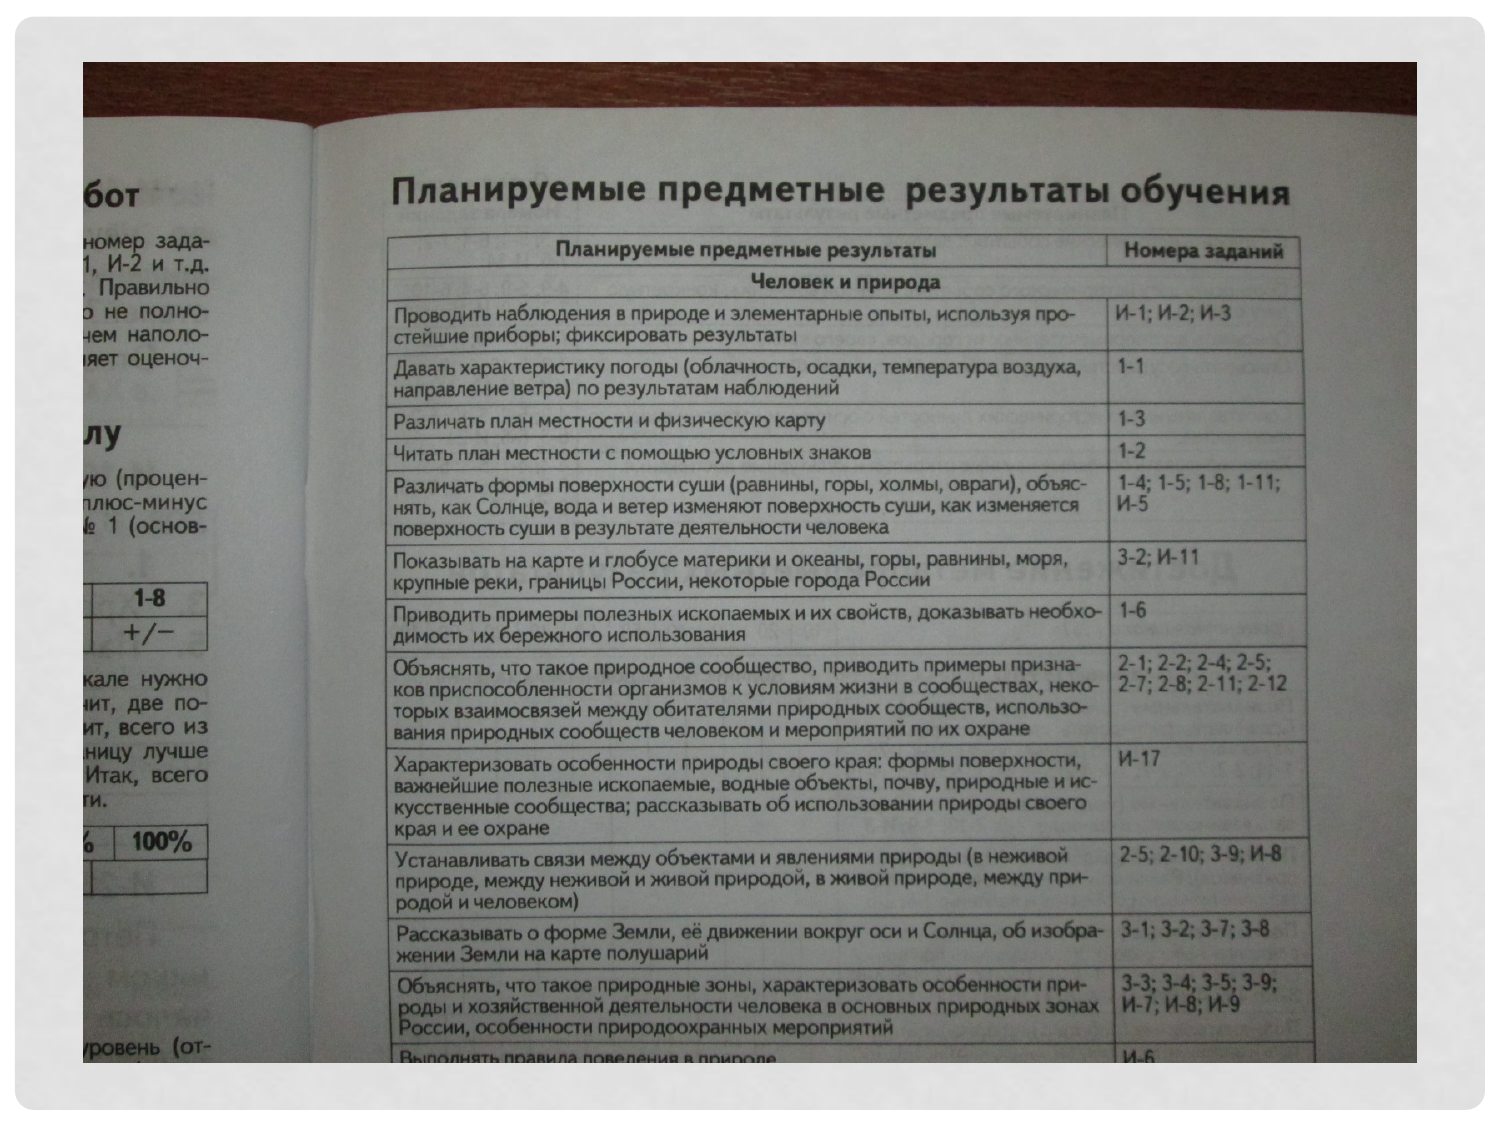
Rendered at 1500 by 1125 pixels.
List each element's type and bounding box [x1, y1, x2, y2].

picture [83, 62, 1417, 1063]
